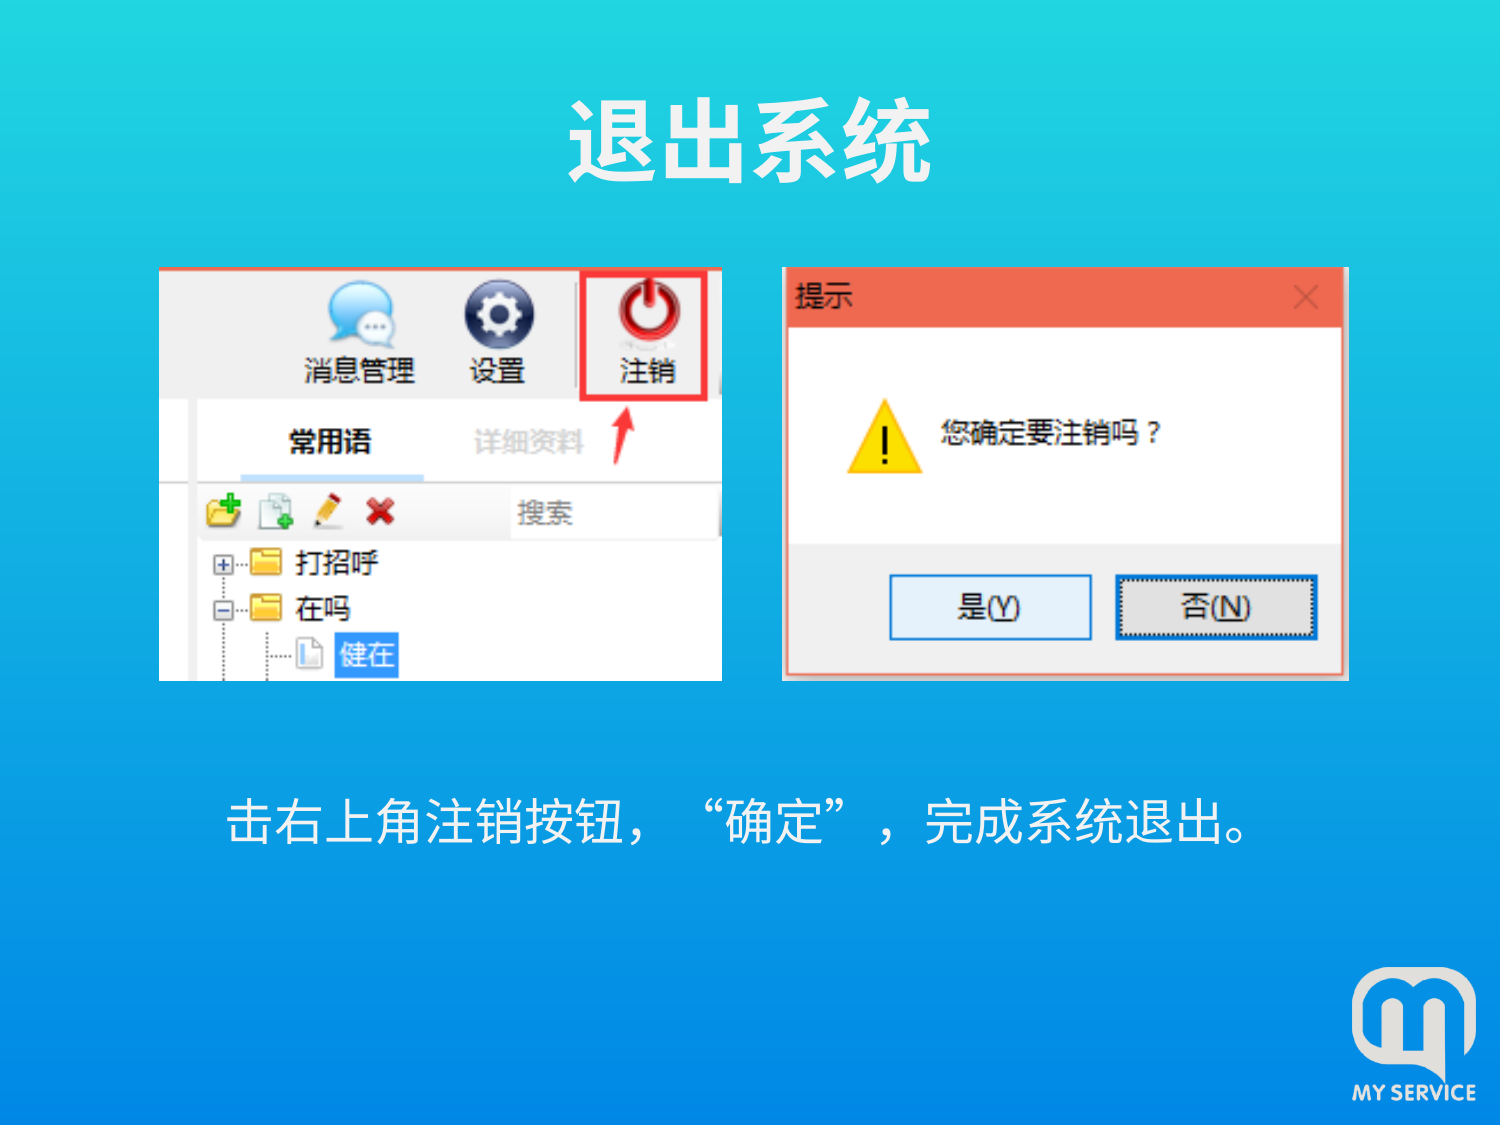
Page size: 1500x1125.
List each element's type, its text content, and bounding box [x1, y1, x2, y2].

title 退出系统 [75, 45, 1425, 233]
text_box 击右上角注销按钮，“确定”，完成系统退出。 [210, 782, 1290, 858]
picture [1352, 967, 1476, 1107]
picture [0, 266, 1500, 680]
